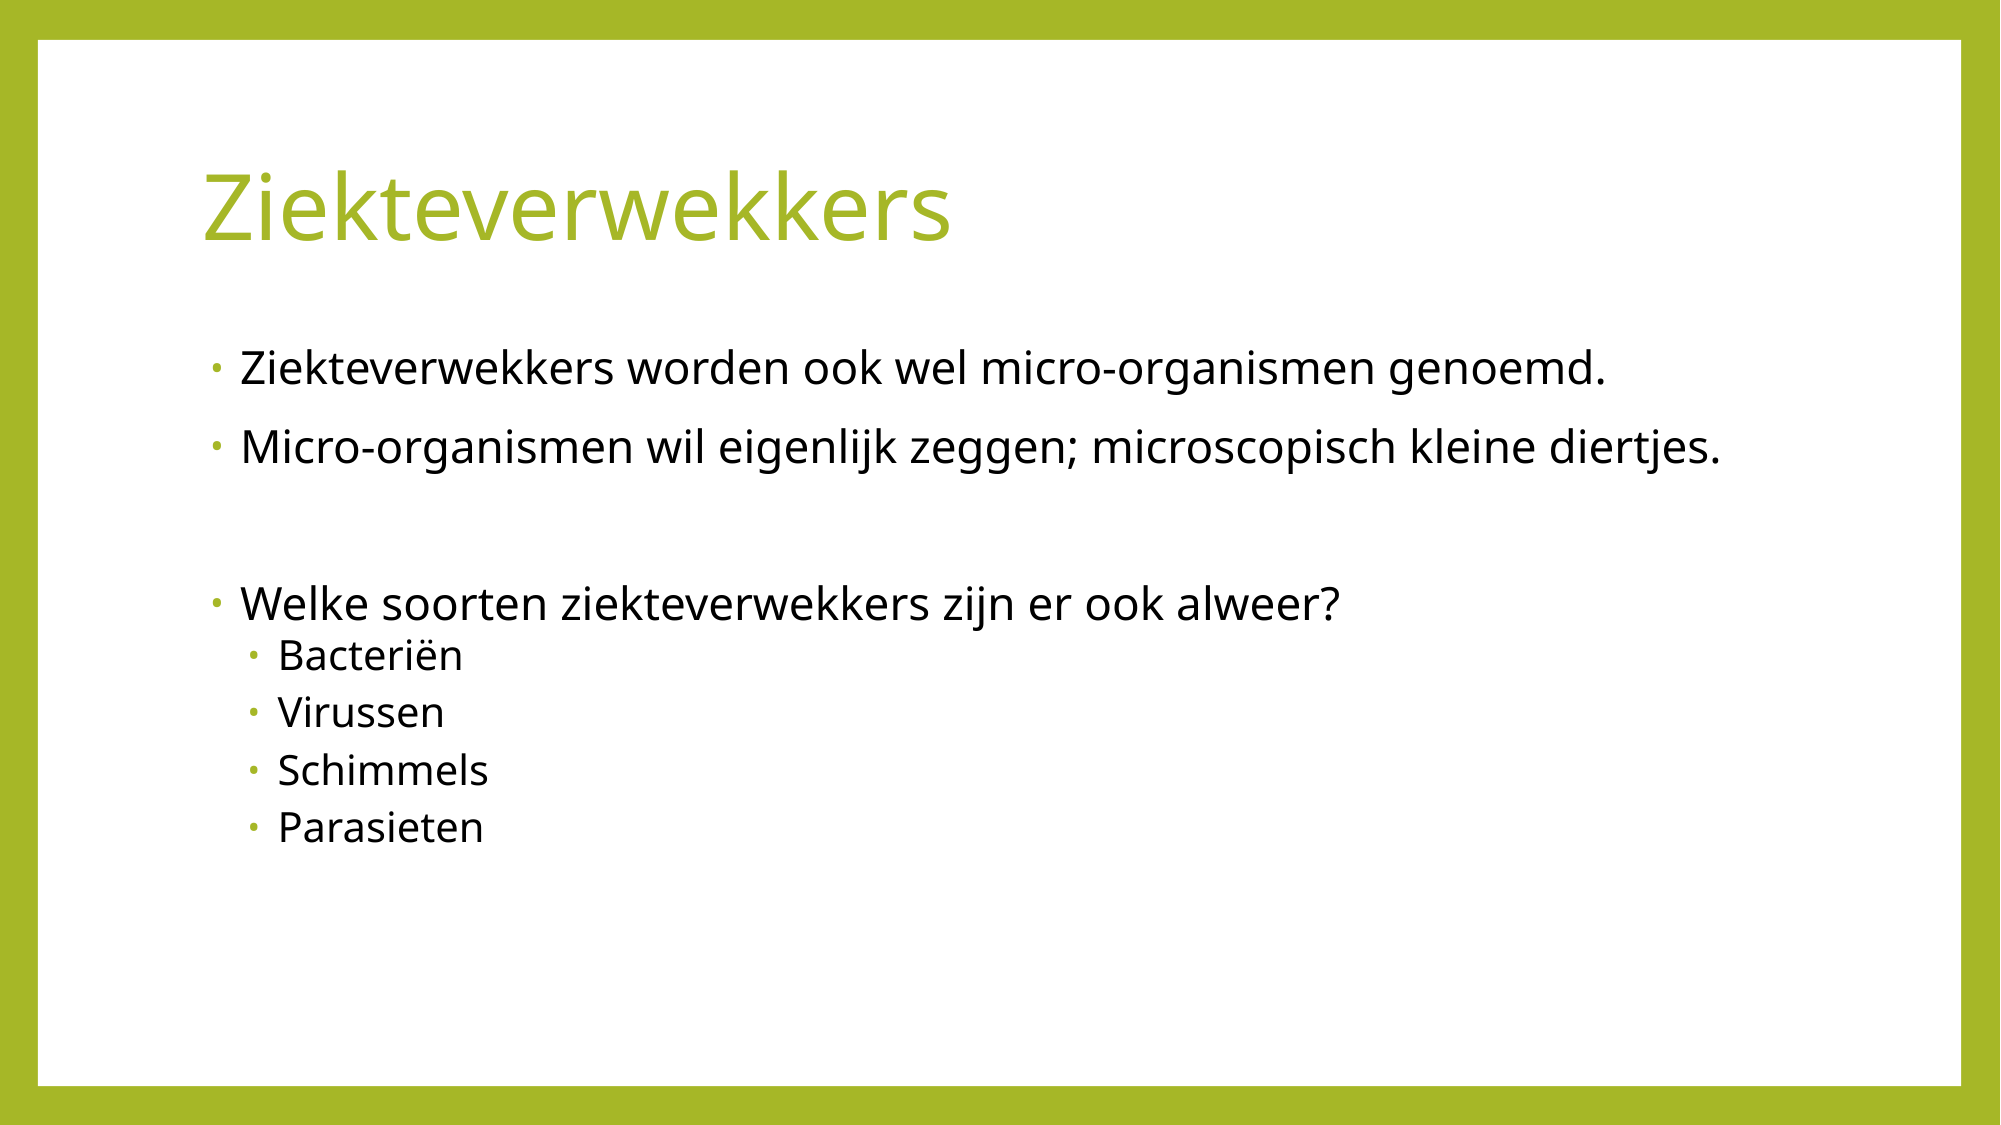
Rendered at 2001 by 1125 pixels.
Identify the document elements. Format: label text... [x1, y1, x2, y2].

title Ziekteverwekkers [187, 99, 1808, 323]
list Ziekteverwekkers worden ook wel micro-organismen genoemd. Micro-organismen wil eigenlijk zeggen; microscopisch kleine diertjes. Welke soorten ziekteverwekkers zijn er ook alweer? Bacteriën Virussen Schimmels Parasieten [187, 337, 1808, 1000]
